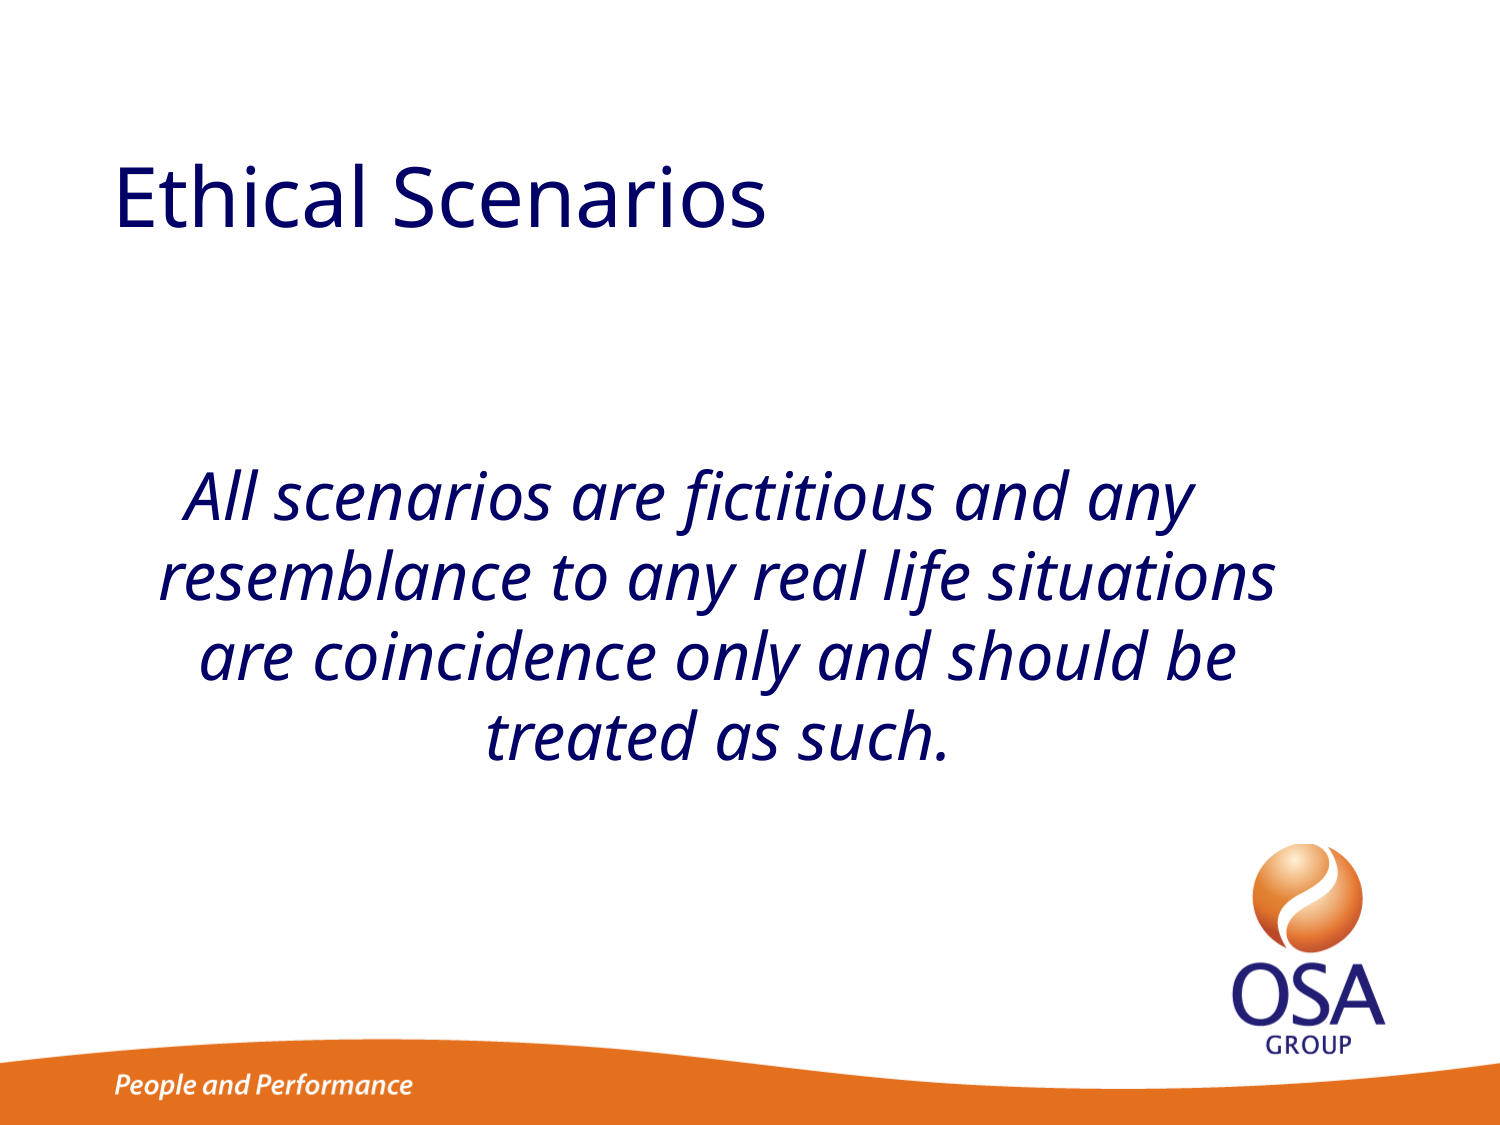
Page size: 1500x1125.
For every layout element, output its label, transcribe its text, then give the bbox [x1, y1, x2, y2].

list All scenarios are fictitious and any resemblance to any real life situations are coincidence only and should be treated as such. [52, 266, 1329, 943]
title Ethical Scenarios [112, 99, 1388, 288]
picture [0, 844, 1500, 1125]
